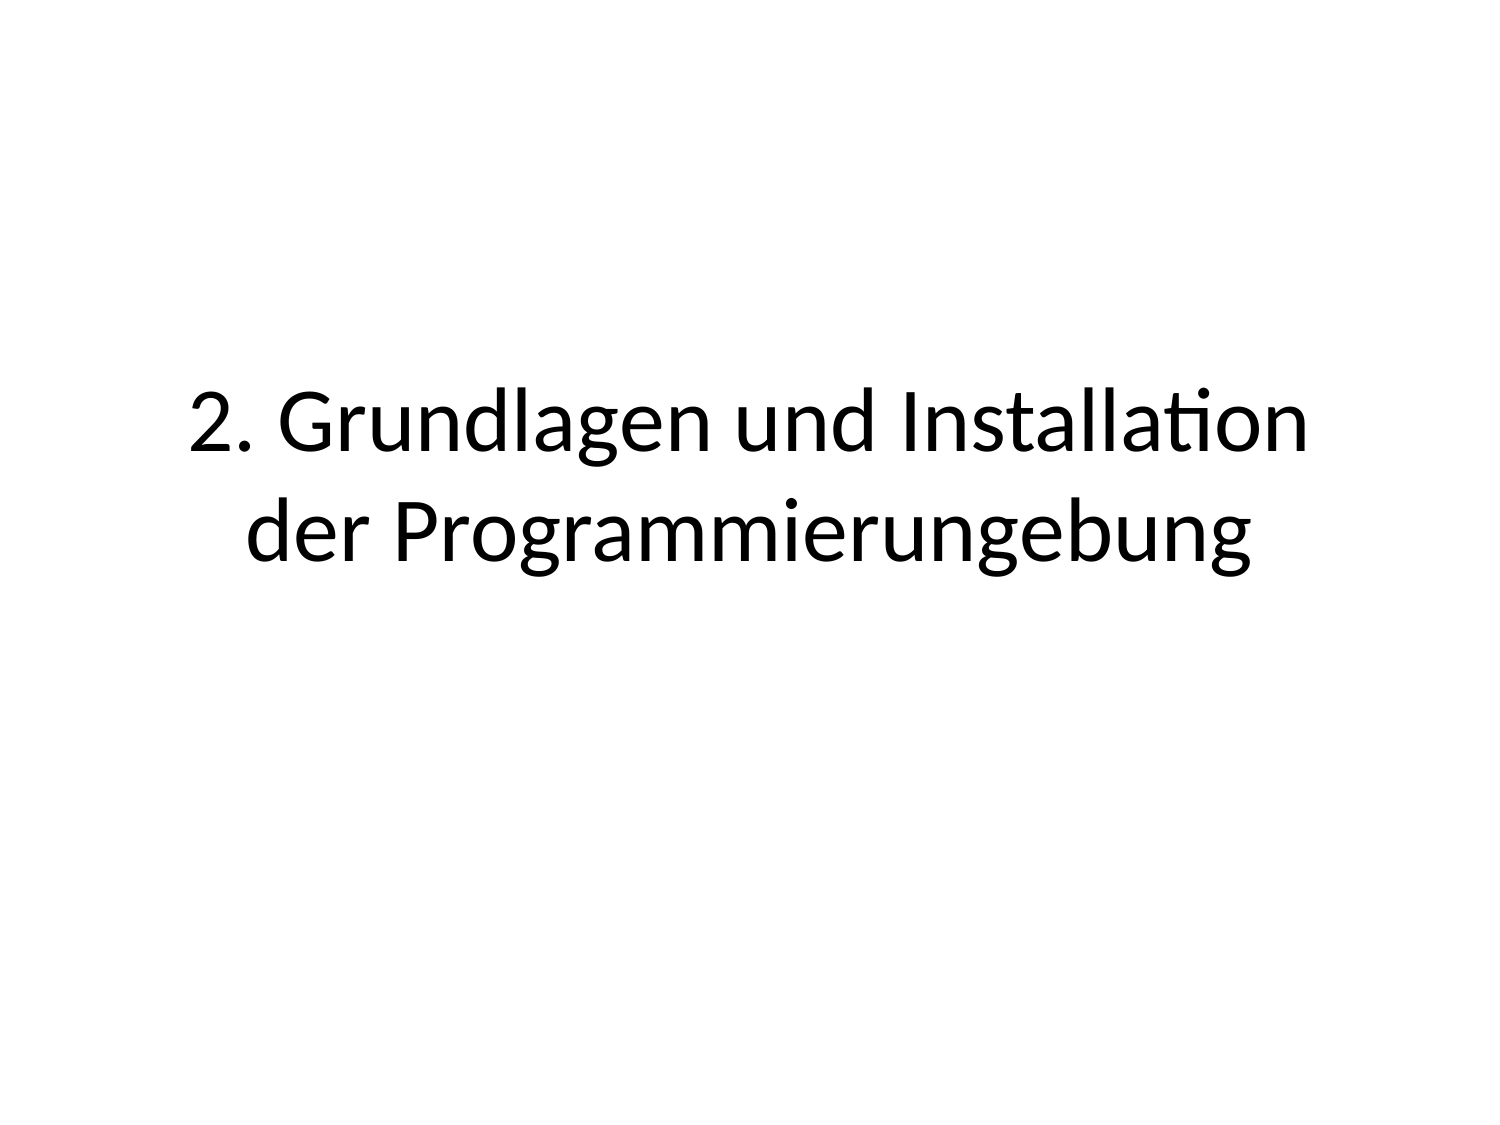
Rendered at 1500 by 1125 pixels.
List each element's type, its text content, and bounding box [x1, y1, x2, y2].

title 2. Grundlagen und Installation der Programmierungebung [112, 349, 1388, 591]
